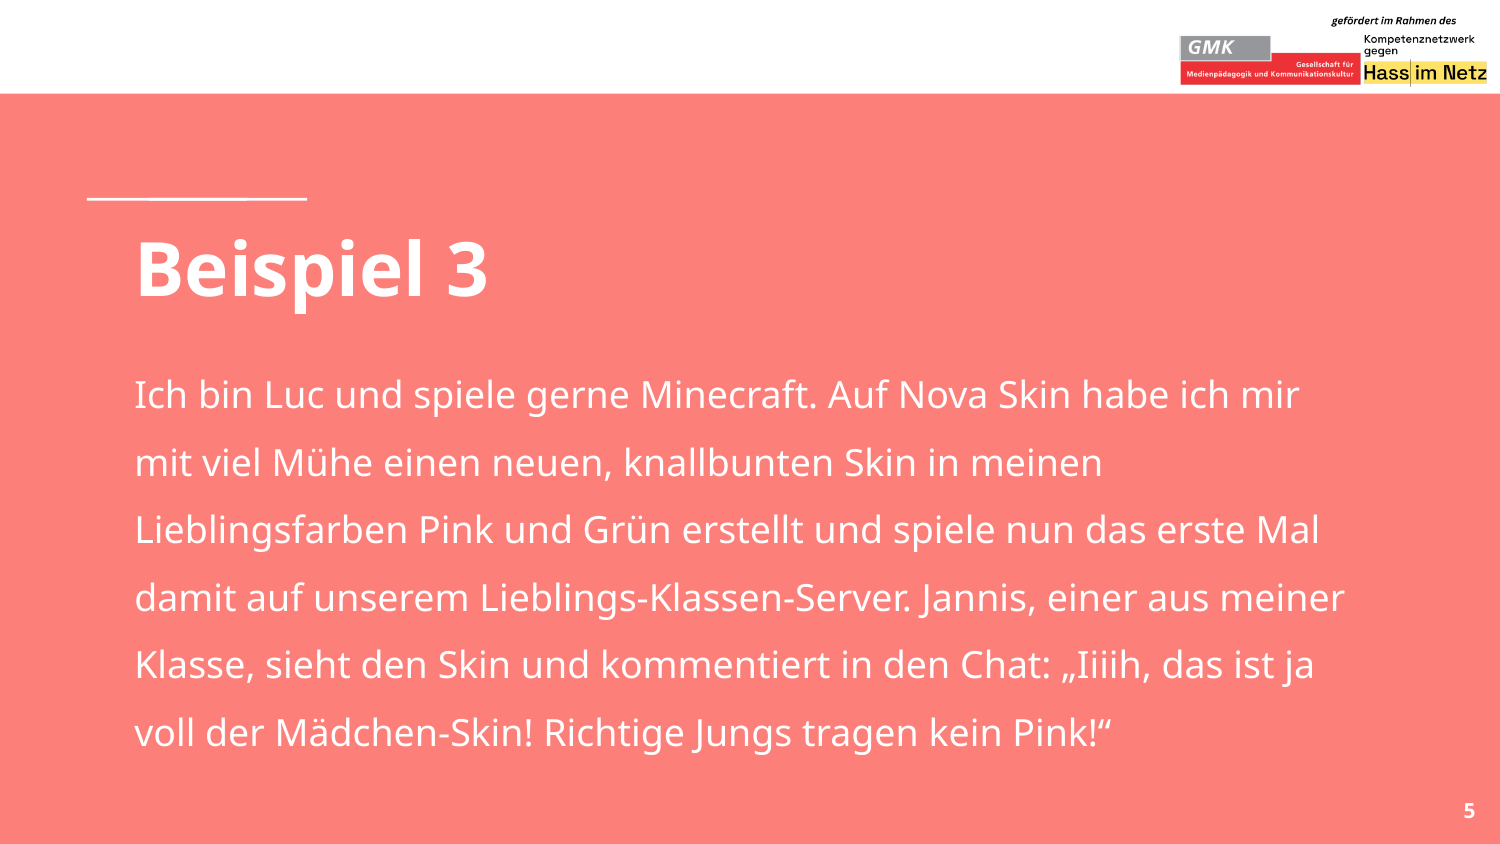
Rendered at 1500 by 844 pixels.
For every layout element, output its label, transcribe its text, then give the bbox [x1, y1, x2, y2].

text_box 5 [1400, 779, 1491, 844]
picture [1177, 0, 1491, 94]
text_box Ich bin Luc und spiele gerne Minecraft. Auf Nova Skin habe ich mir mit viel Mühe einen neuen, knallbunten Skin in meinen Lieblingsfarben Pink und Grün erstellt und spiele nun das erste Mal damit auf unserem Lieblings-Klassen-Server. Jannis, einer aus meiner Klasse, sieht den Skin und kommentiert in den Chat: „Iiiih, das ist ja voll der Mädchen-Skin! Richtige Jungs tragen kein Pink!“ [119, 341, 1370, 762]
title Beispiel 3 [119, 216, 1381, 466]
